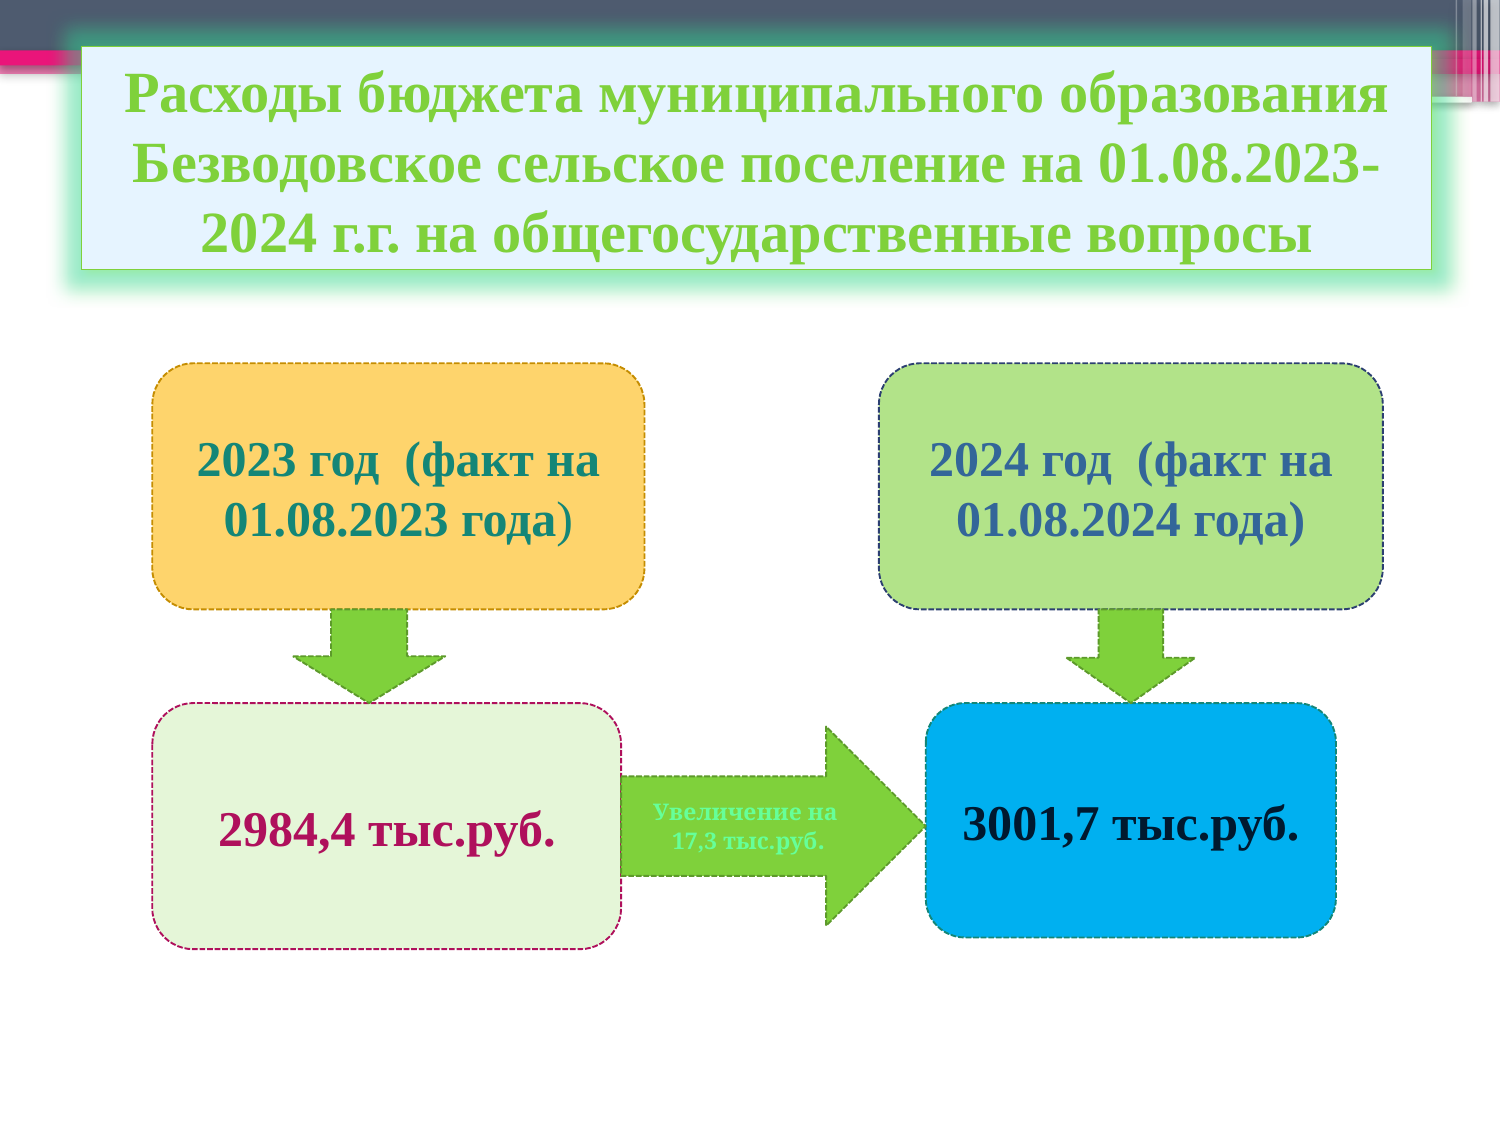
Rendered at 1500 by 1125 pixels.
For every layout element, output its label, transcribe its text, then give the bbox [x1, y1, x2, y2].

text_box Расходы бюджета муниципального образования Безводовское сельское поселение на 01.08.2023-2024 г.г. на общегосударственные вопросы [81, 46, 1432, 270]
text_box 2023 год (факт на 01.08.2023 года) [151, 362, 646, 611]
text_box 3001,7 тыс.руб. [924, 702, 1337, 939]
text_box 2984,4 тыс.руб. [151, 702, 623, 951]
text_box 2024 год (факт на 01.08.2024 года) [877, 362, 1384, 611]
text_box [1065, 608, 1196, 704]
text_box Увеличение на 17,3 тыс.руб. [620, 725, 927, 926]
text_box [292, 608, 447, 704]
